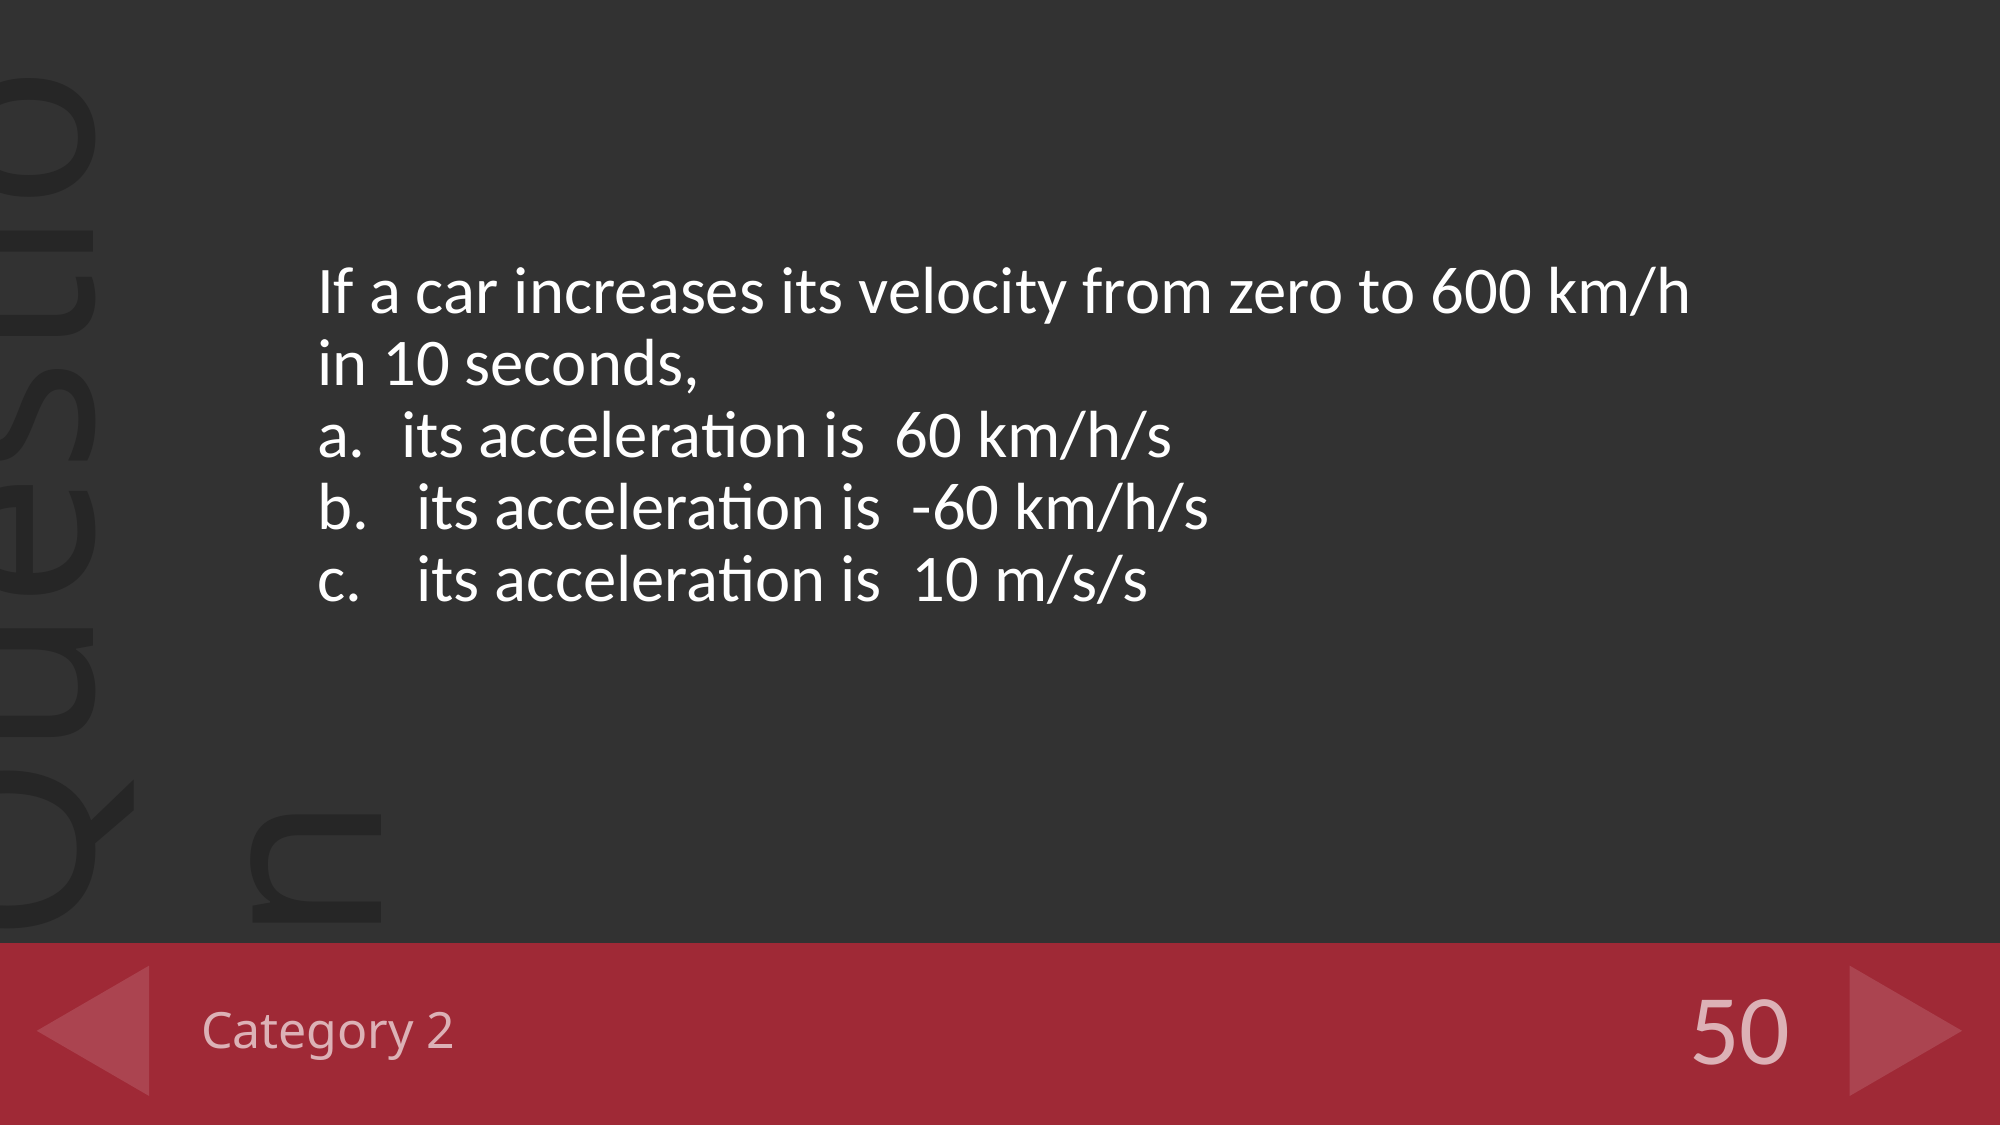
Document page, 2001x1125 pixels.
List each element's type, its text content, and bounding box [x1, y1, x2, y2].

list If a car increases its velocity from zero to 600 km/h in 10 seconds, its acceleration is 60 km/h/s its acceleration is -60 km/h/s its acceleration is 10 m/s/s [302, 307, 1760, 636]
list 50 [1494, 967, 1806, 1097]
title Category 2 [185, 967, 1494, 1097]
